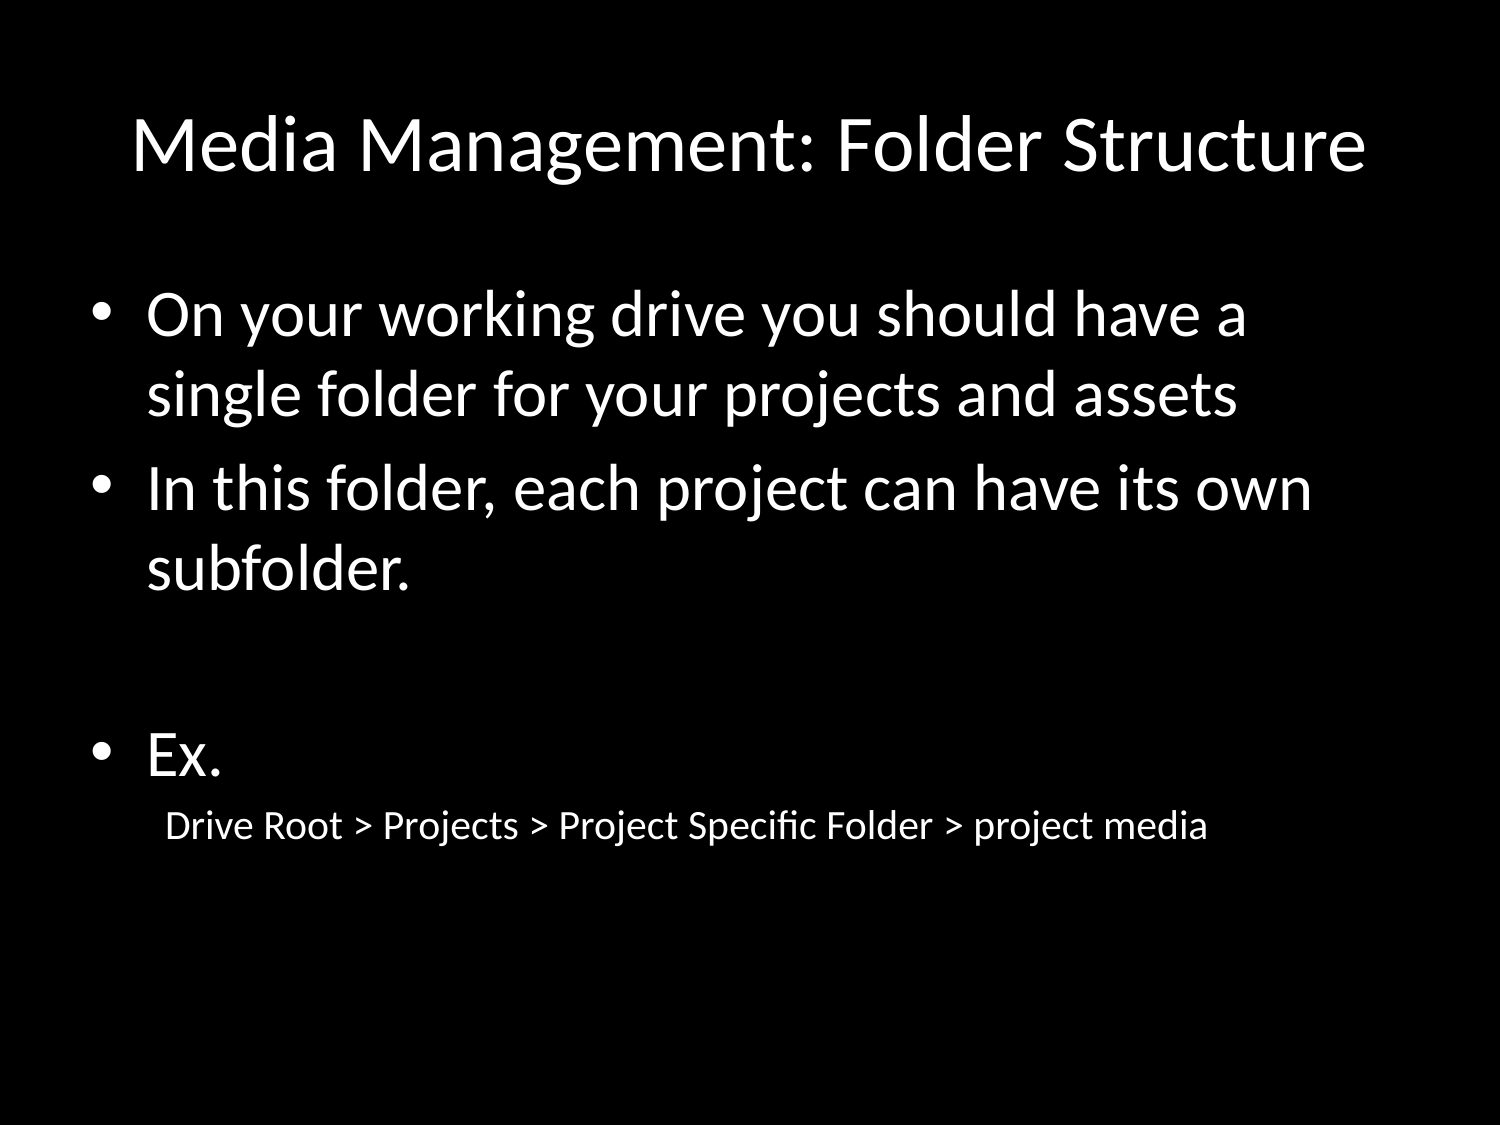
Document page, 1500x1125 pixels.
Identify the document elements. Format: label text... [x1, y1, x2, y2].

list On your working drive you should have a single folder for your projects and assets In this folder, each project can have its own subfolder. Ex. Drive Root > Projects > Project Specific Folder > project media [75, 262, 1425, 1005]
title Media Management: Folder Structure [75, 45, 1425, 233]
